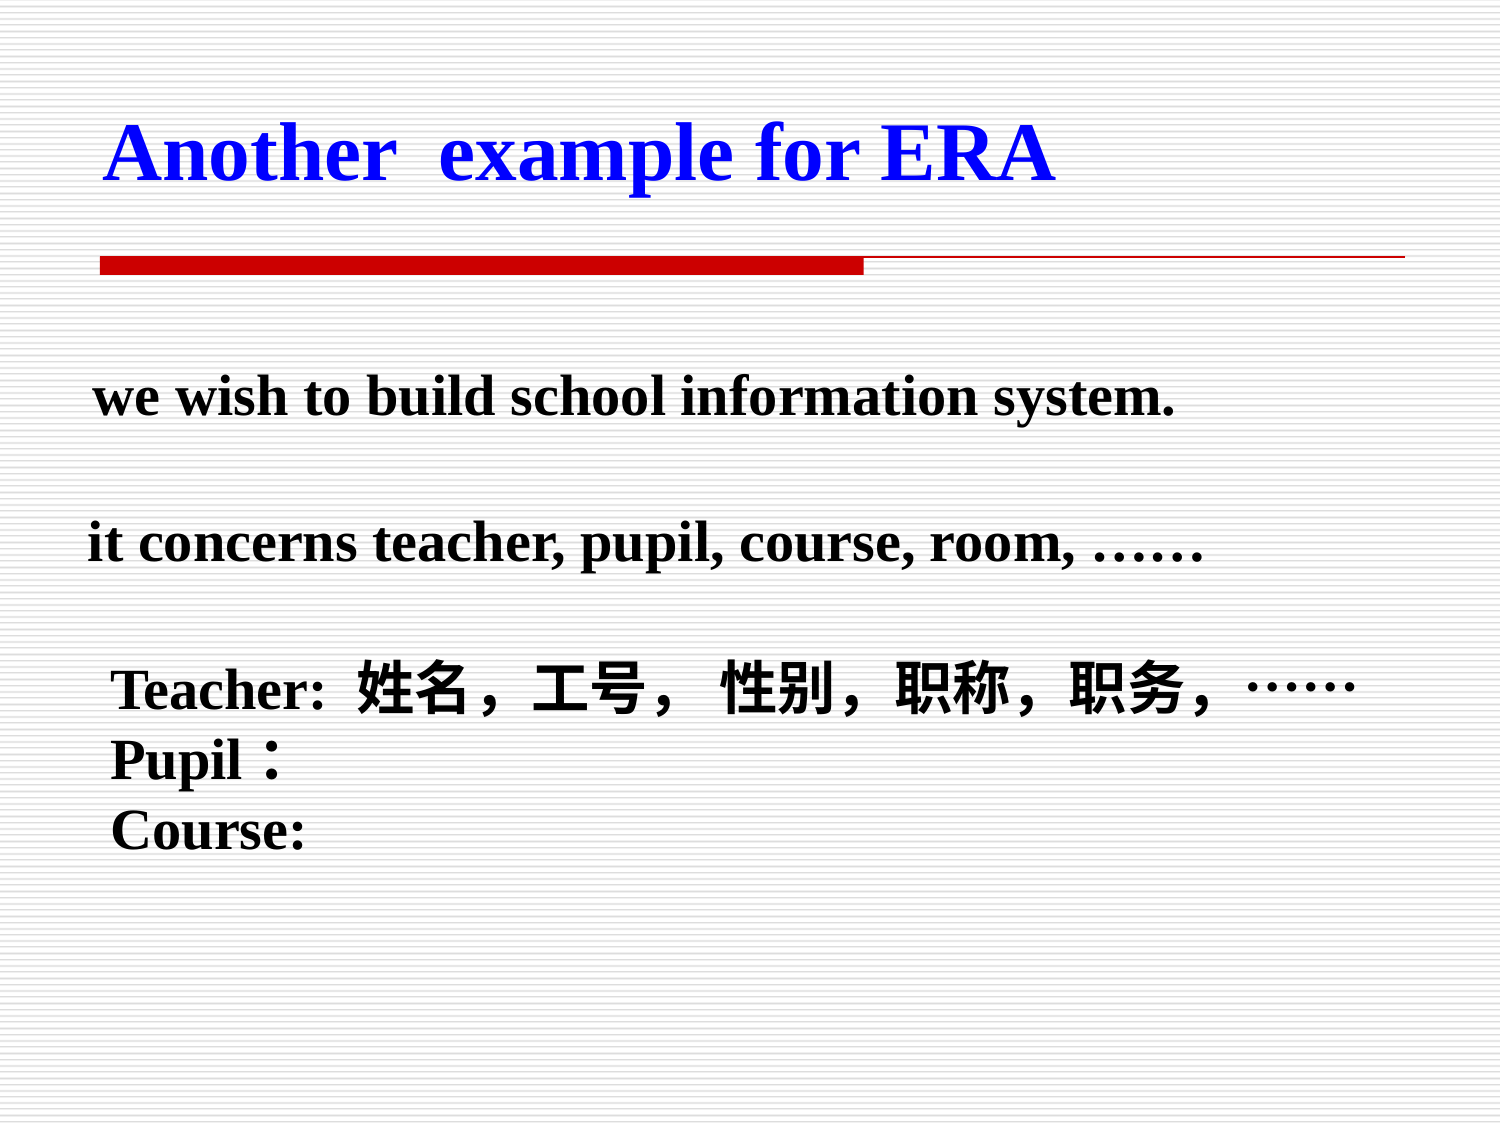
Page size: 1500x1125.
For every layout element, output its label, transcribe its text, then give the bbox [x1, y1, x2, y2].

picture [0, 0, 1500, 1125]
text_box Teacher: 姓名，工号， 性别，职称，职务，…… Pupil： Course: [95, 643, 1376, 869]
text_box it concerns teacher, pupil, course, room, …… [73, 496, 1223, 581]
text_box we wish to build school information system. [78, 341, 1393, 436]
text_box Another example for ERA [87, 90, 1072, 205]
